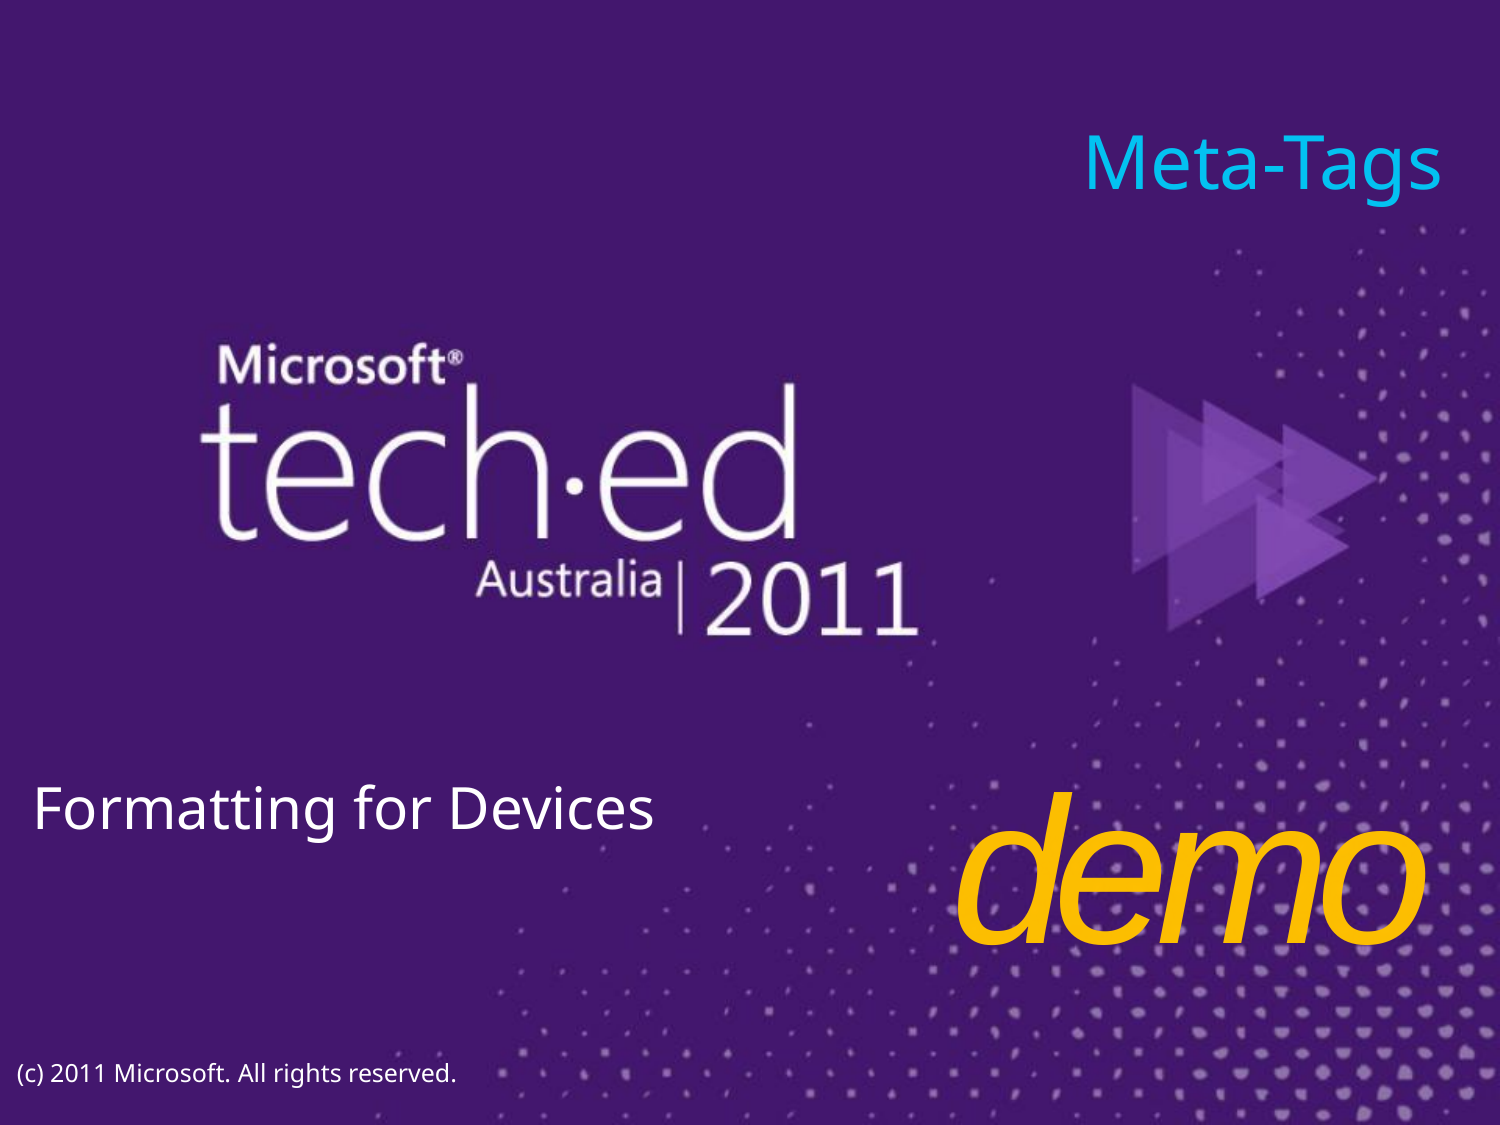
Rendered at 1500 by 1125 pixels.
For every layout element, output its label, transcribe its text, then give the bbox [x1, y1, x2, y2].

title Meta-Tags [289, 66, 1459, 254]
list Formatting for Devices [17, 763, 774, 1029]
picture [0, 0, 1500, 1125]
text_box demo [903, 763, 1433, 990]
footer (c) 2011 Microsoft. All rights reserved. [0, 1042, 475, 1103]
